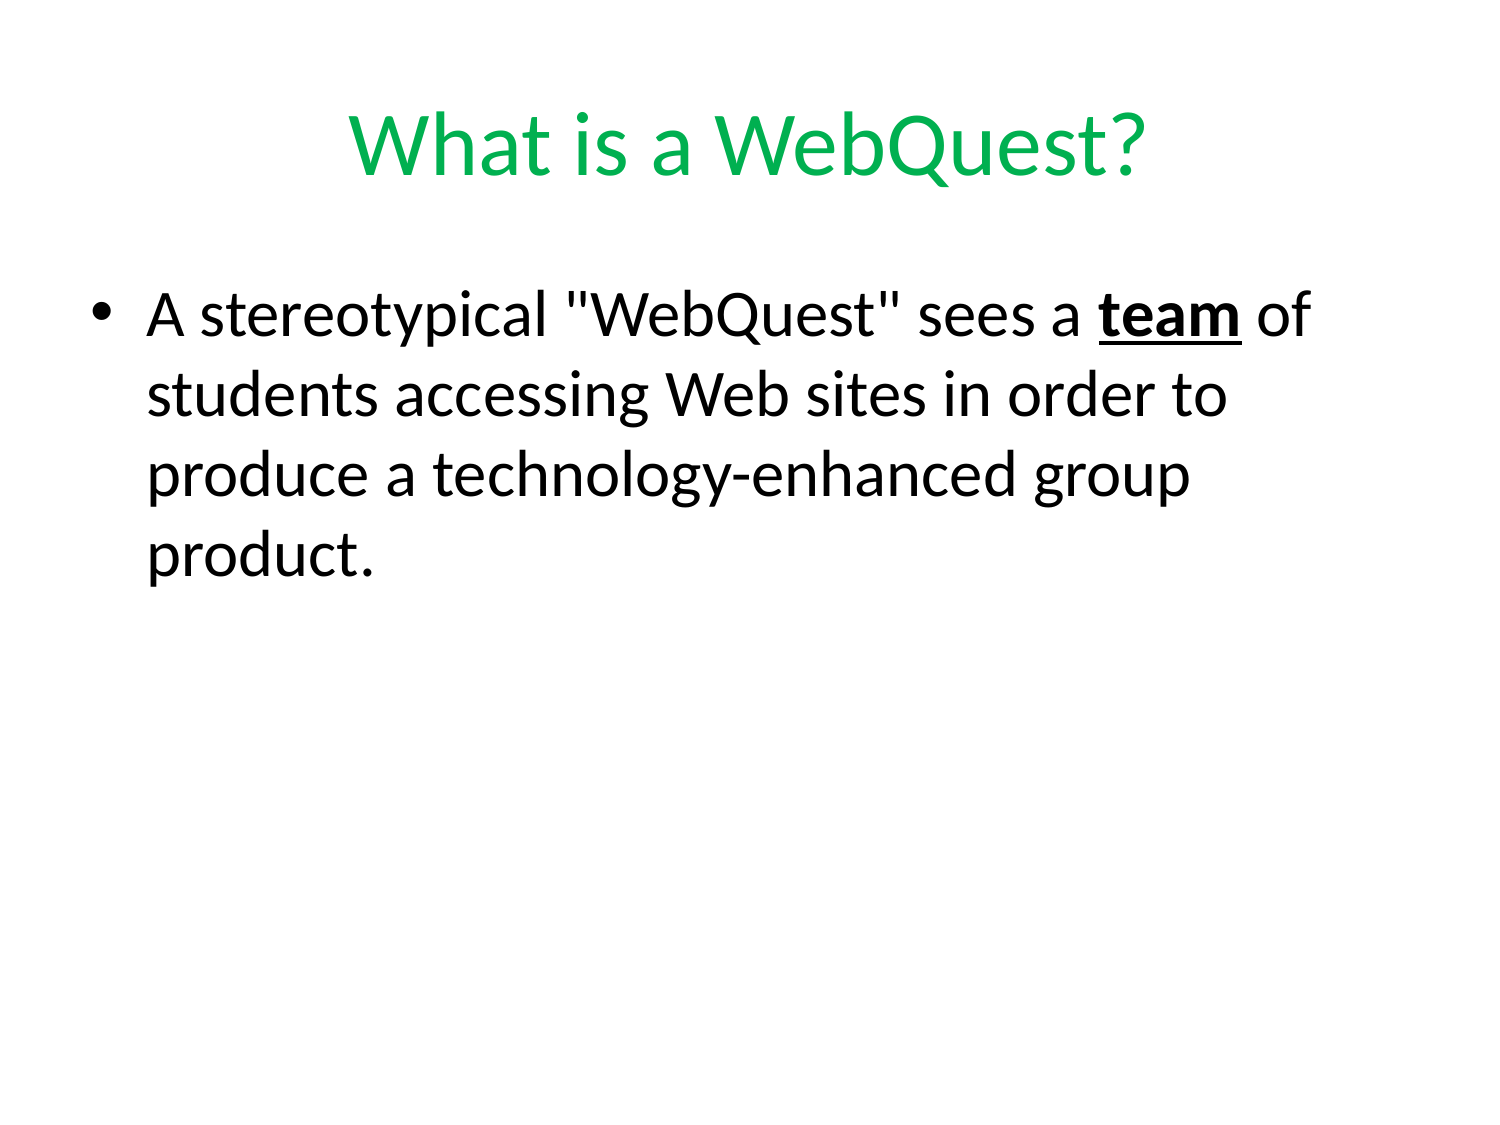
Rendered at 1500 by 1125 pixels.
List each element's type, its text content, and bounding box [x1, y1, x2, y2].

list A stereotypical "WebQuest" sees a team of students accessing Web sites in order to produce a technology-enhanced group product. [75, 262, 1425, 1005]
title What is a WebQuest? [75, 45, 1425, 233]
